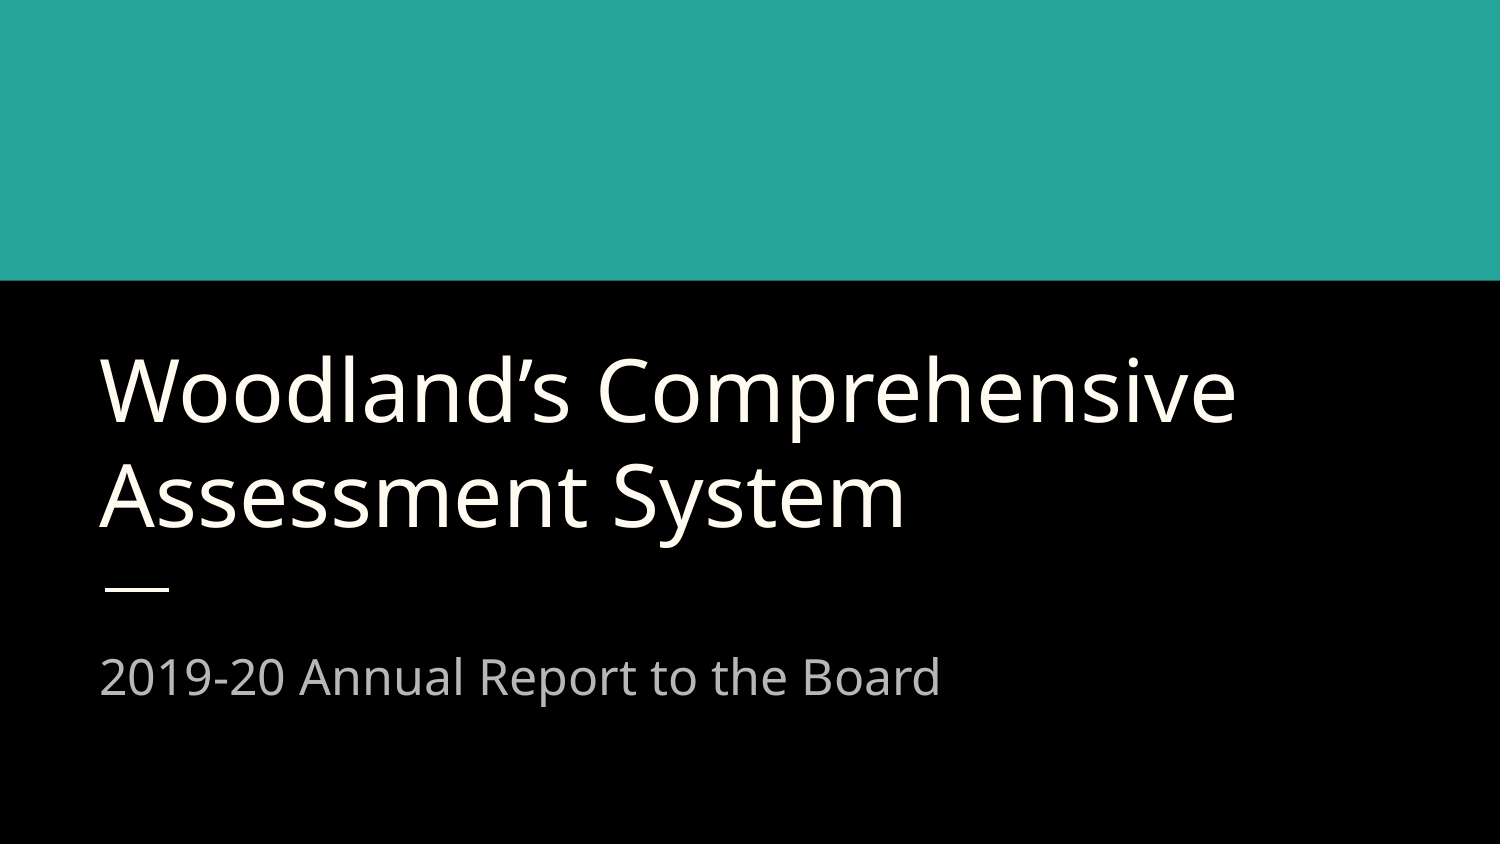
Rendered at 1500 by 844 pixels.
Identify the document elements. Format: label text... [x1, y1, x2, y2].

title Woodland’s Comprehensive Assessment System [84, 310, 1416, 561]
subtitle 2019-20 Annual Report to the Board [84, 630, 1416, 760]
